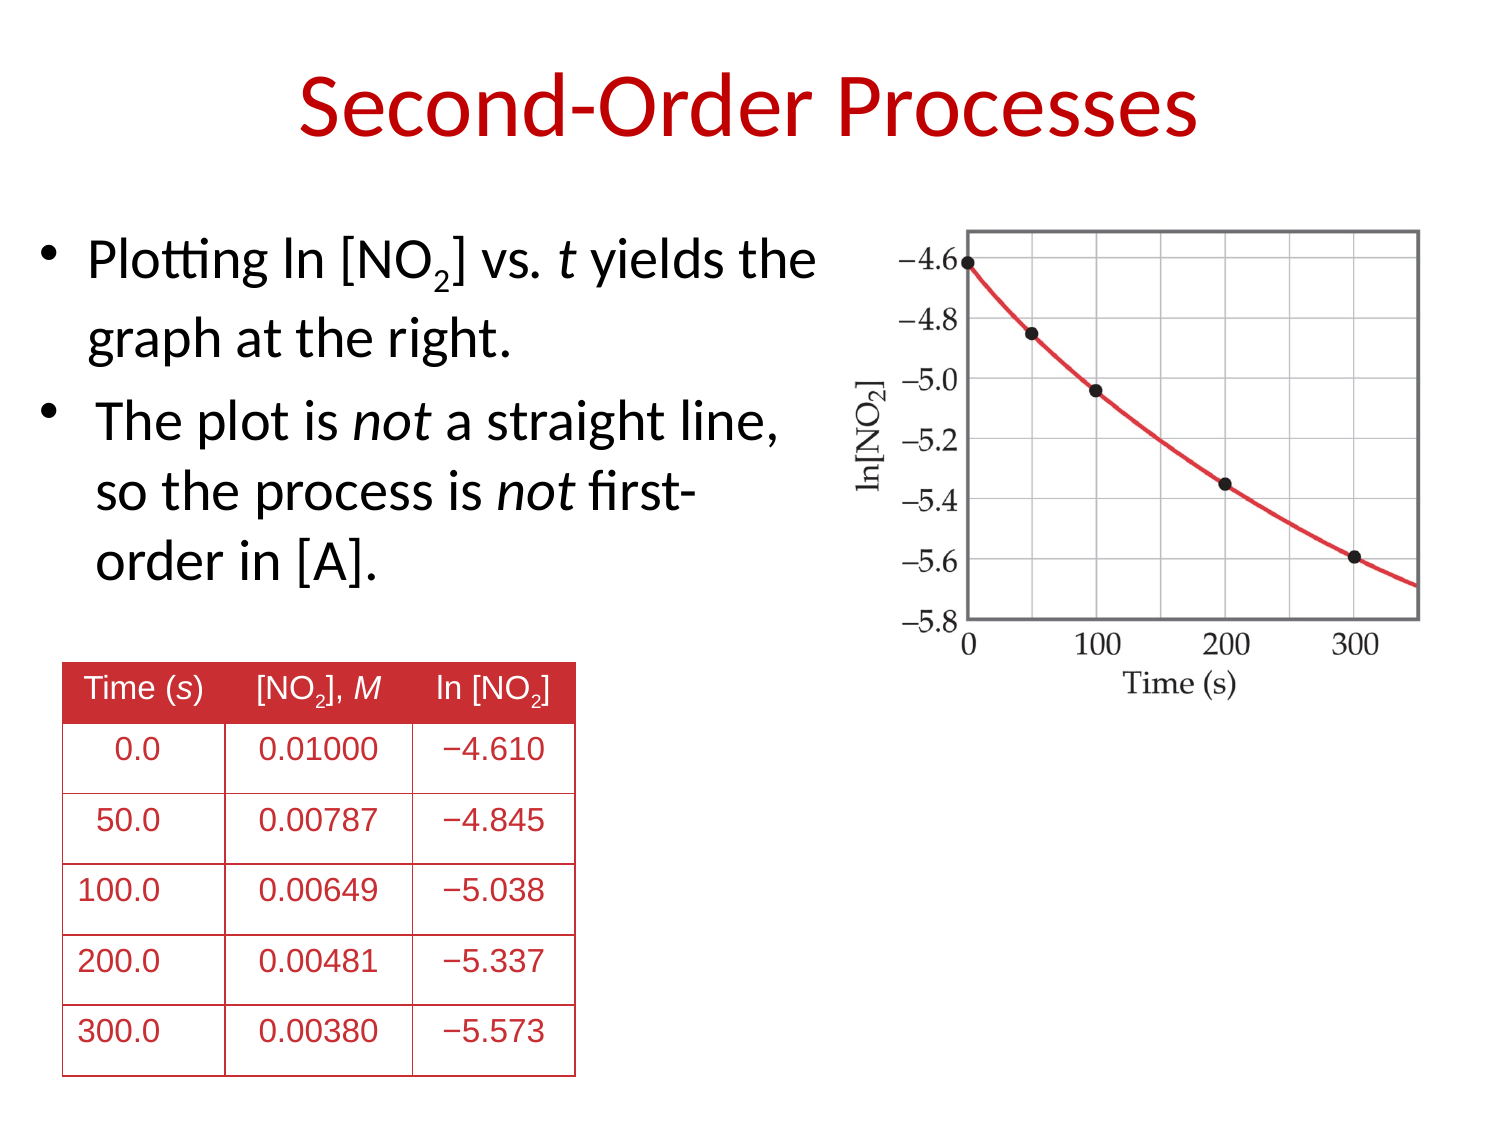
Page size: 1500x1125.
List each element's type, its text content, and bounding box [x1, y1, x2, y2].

table_cell 0.00481 [226, 936, 412, 1004]
table_cell −4.610 [413, 724, 574, 793]
table_header ln [NO2] [413, 663, 574, 722]
table_cell 0.0 [63, 724, 224, 793]
table_cell −5.038 [413, 865, 574, 934]
table_cell −4.845 [413, 794, 574, 863]
table_cell 0.00649 [226, 865, 412, 934]
table_cell 0.01000 [226, 724, 412, 793]
table_cell 300.0 [63, 1006, 224, 1075]
picture [849, 224, 1426, 710]
table_cell −5.573 [413, 1006, 574, 1075]
text_box The plot is not a straight line, so the process is not first-order in [A]. [24, 375, 807, 600]
table_cell 100.0 [63, 865, 224, 934]
text_box Second-Order Processes [112, 37, 1388, 225]
table_cell 50.0 [63, 794, 224, 863]
table_header [NO2], M [226, 663, 412, 722]
table_header Time (s) [63, 663, 224, 722]
text_box Plotting ln [NO2] vs. t yields the graph at the right. [24, 212, 838, 377]
table_cell 0.00787 [226, 794, 412, 863]
table_cell −5.337 [413, 936, 574, 1004]
table_cell 0.00380 [226, 1006, 412, 1075]
table_cell 200.0 [63, 936, 224, 1004]
